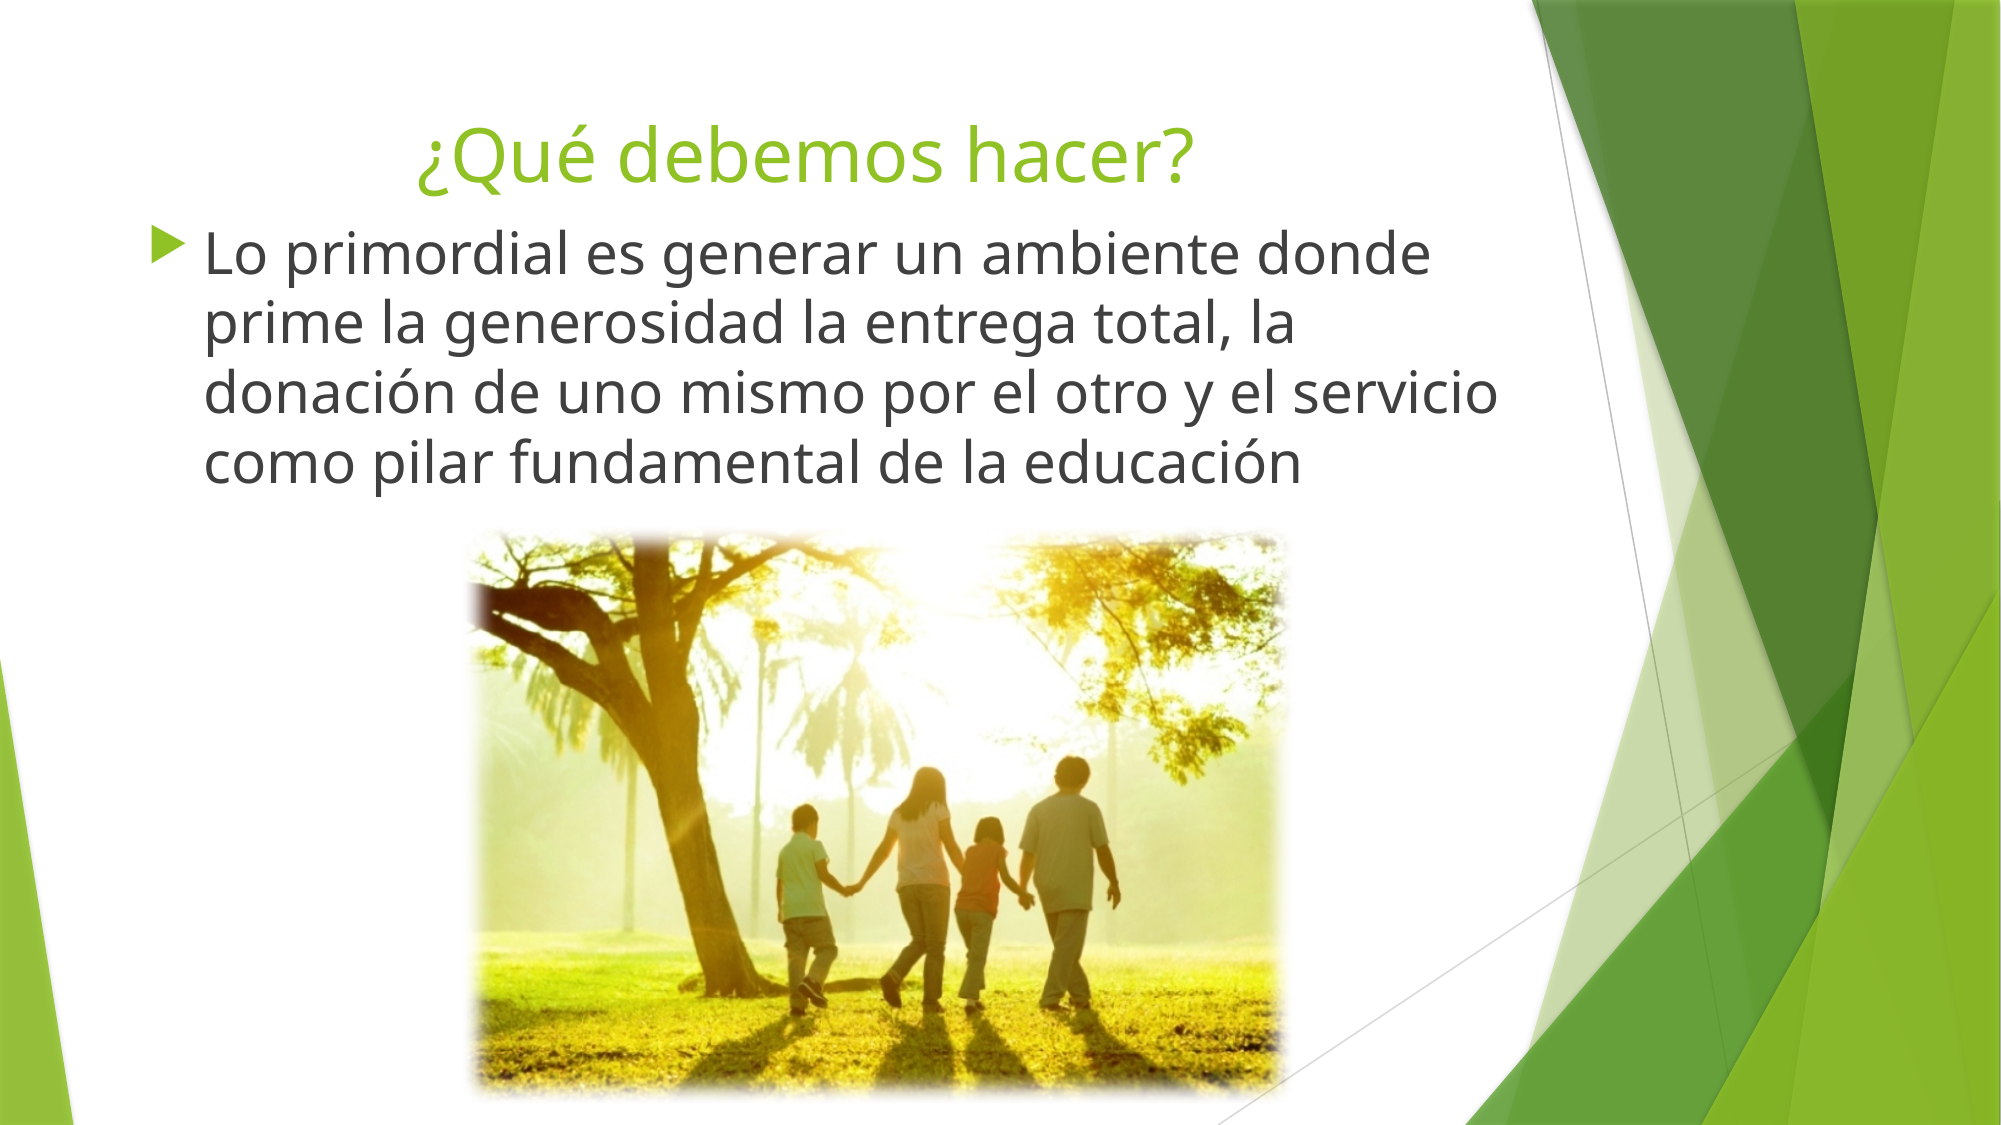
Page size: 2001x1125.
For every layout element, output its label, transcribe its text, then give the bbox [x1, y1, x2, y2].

picture [462, 526, 1293, 1104]
list Lo primordial es generar un ambiente donde prime la generosidad la entrega total, la donación de uno mismo por el otro y el servicio como pilar fundamental de la educación [132, 208, 1543, 845]
title ¿Qué debemos hacer? [111, 99, 1522, 317]
